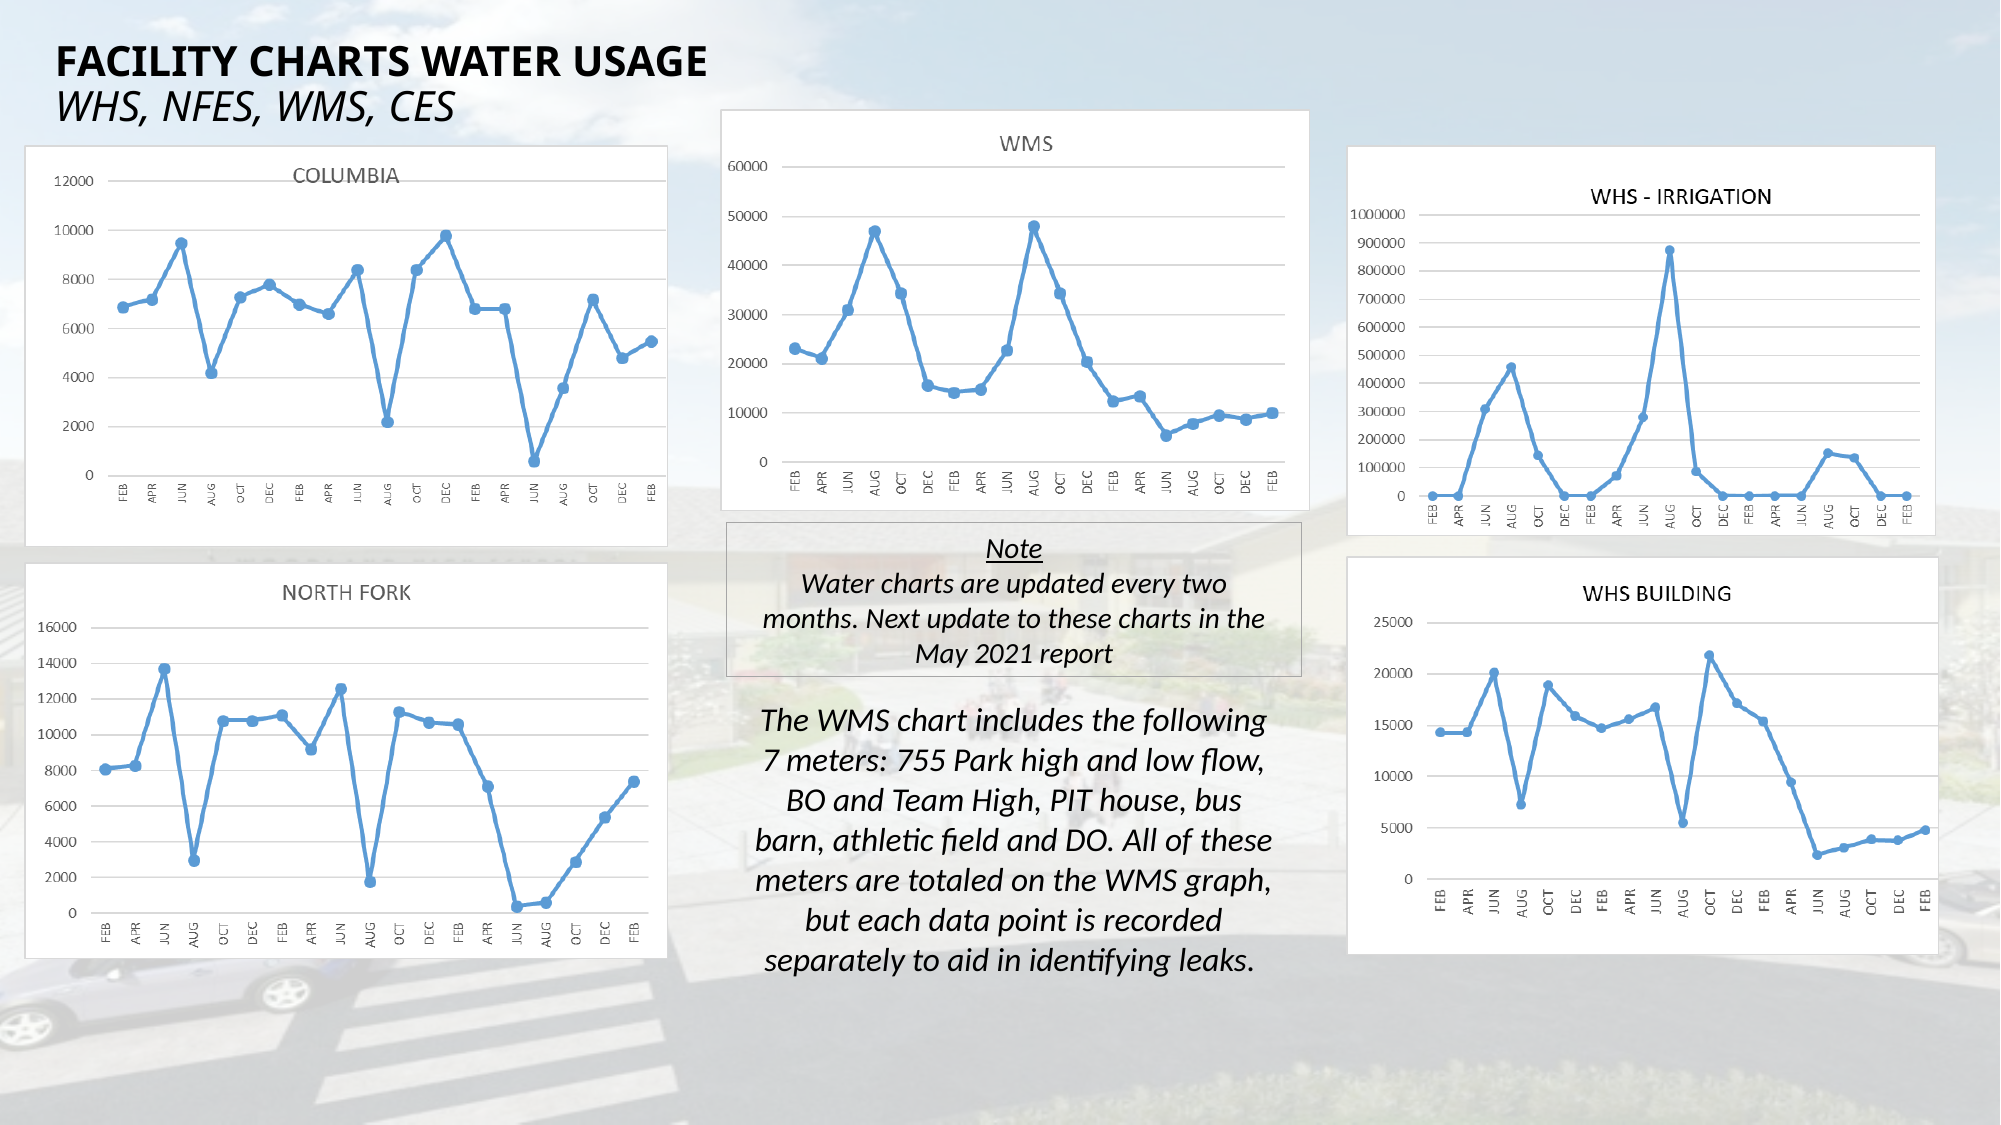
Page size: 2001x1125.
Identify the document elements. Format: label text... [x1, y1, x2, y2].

picture [720, 109, 1310, 511]
text_box Note Water charts are updated every two months. Next update to these charts in the May 2021 report [726, 522, 1302, 677]
picture [1346, 145, 1936, 536]
text_box The WMS chart includes the following 7 meters: 755 Park high and low flow, BO and Team High, PIT house, bus barn, athletic field and DO. All of these meters are totaled on the WMS graph, but each data point is recorded separately to aid in identifying leaks. [734, 690, 1295, 986]
title FACILITY CHARTS WATER USAGE WHS, NFES, WMS, CES [39, 34, 1765, 137]
picture [1346, 556, 1939, 955]
picture [24, 145, 668, 547]
picture [24, 562, 668, 960]
